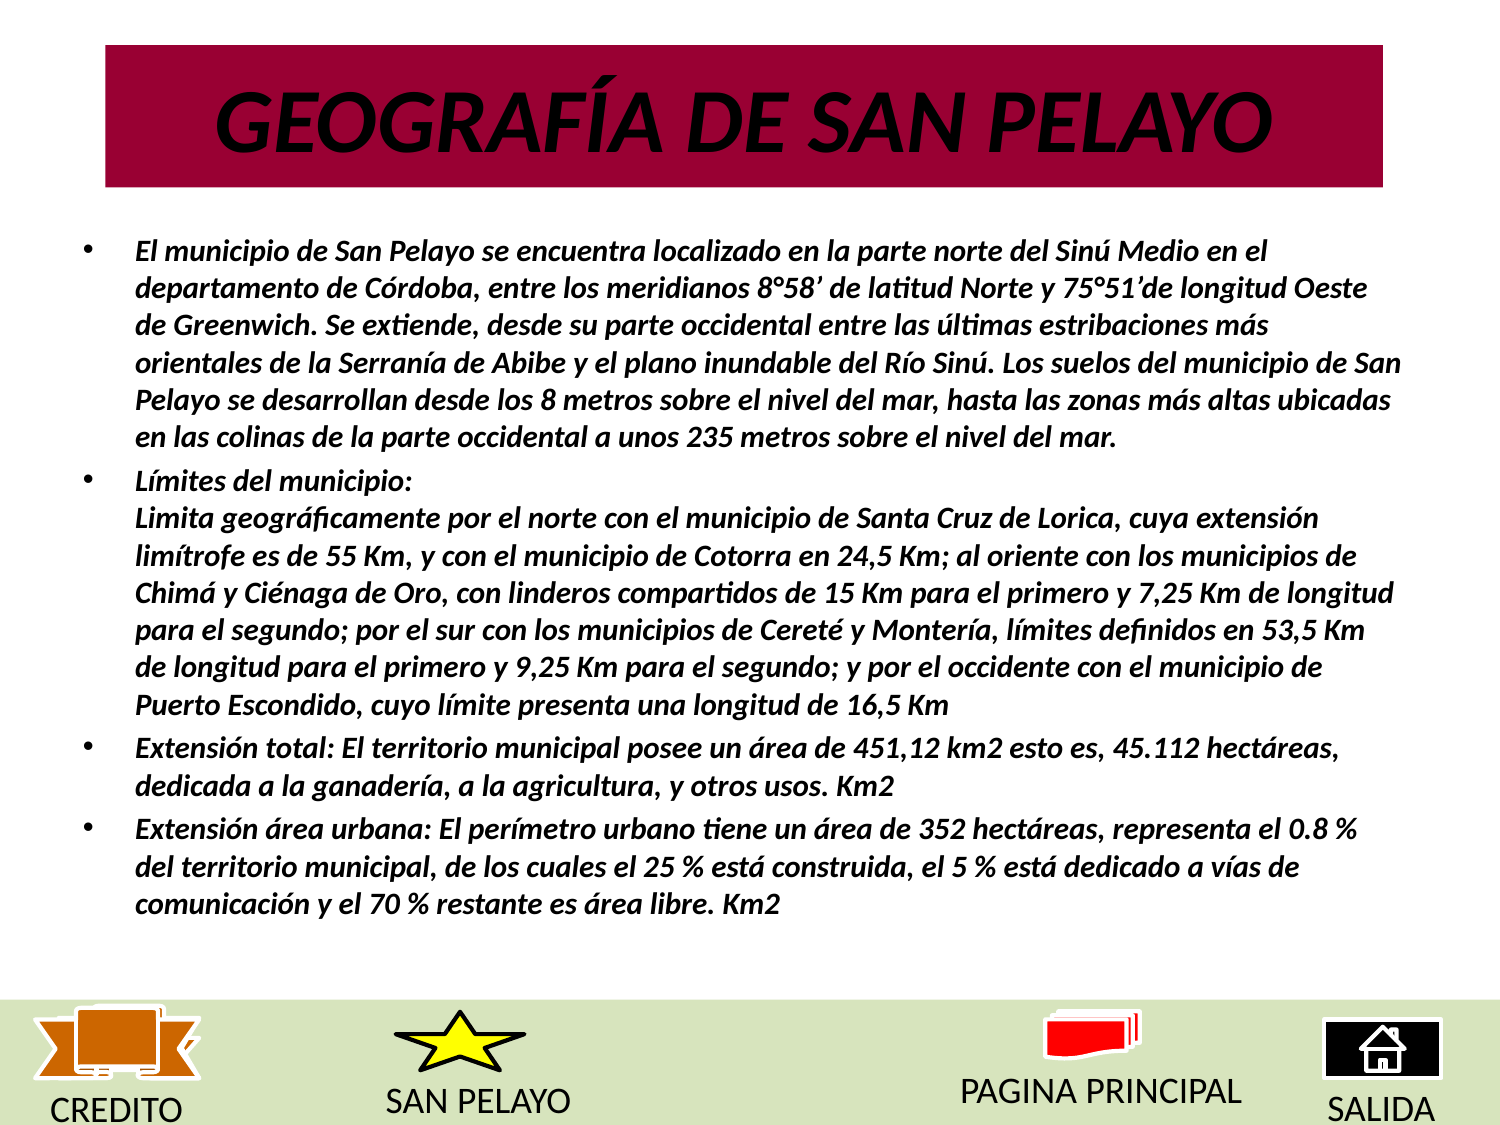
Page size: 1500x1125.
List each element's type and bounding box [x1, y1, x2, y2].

title [105, 45, 1383, 188]
list [67, 222, 1418, 938]
text_box [0, 997, 1500, 1125]
